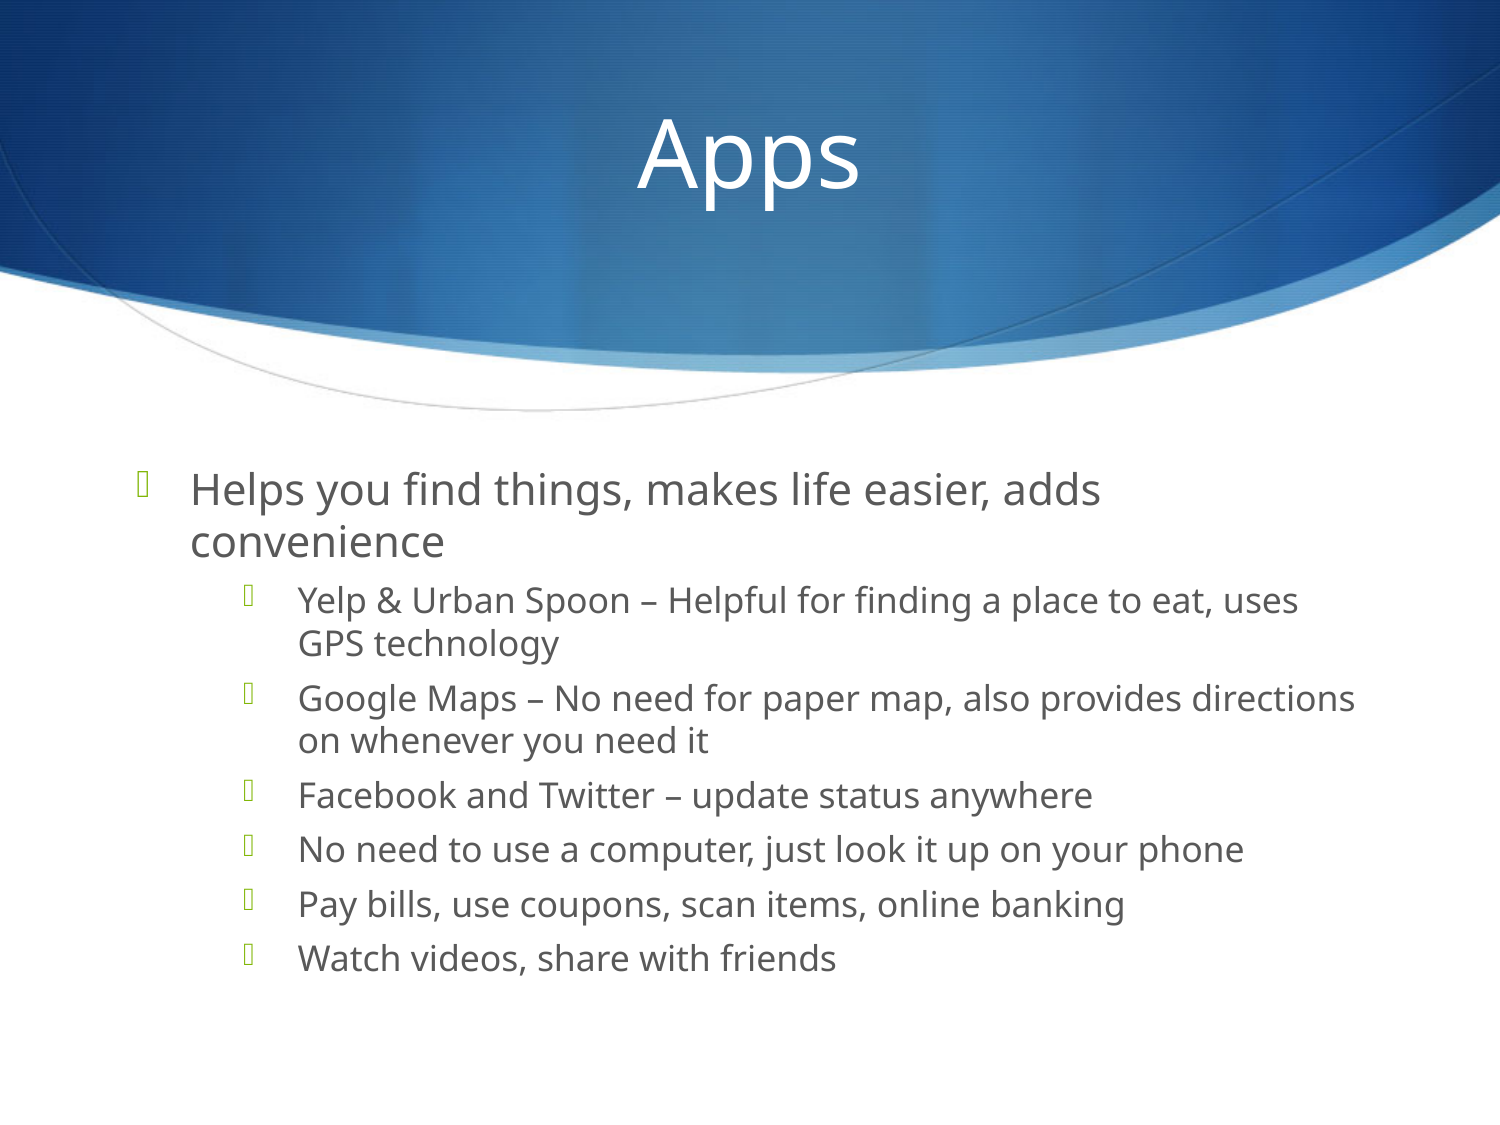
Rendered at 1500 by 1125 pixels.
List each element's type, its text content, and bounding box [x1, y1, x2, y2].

list Helps you find things, makes life easier, adds convenience Yelp & Urban Spoon – Helpful for finding a place to eat, uses GPS technology Google Maps – No need for paper map, also provides directions on whenever you need it Facebook and Twitter – update status anywhere No need to use a computer, just look it up on your phone Pay bills, use coupons, scan items, online banking Watch videos, share with friends [121, 454, 1379, 991]
picture [0, 0, 1500, 1125]
title Apps [75, 56, 1425, 245]
